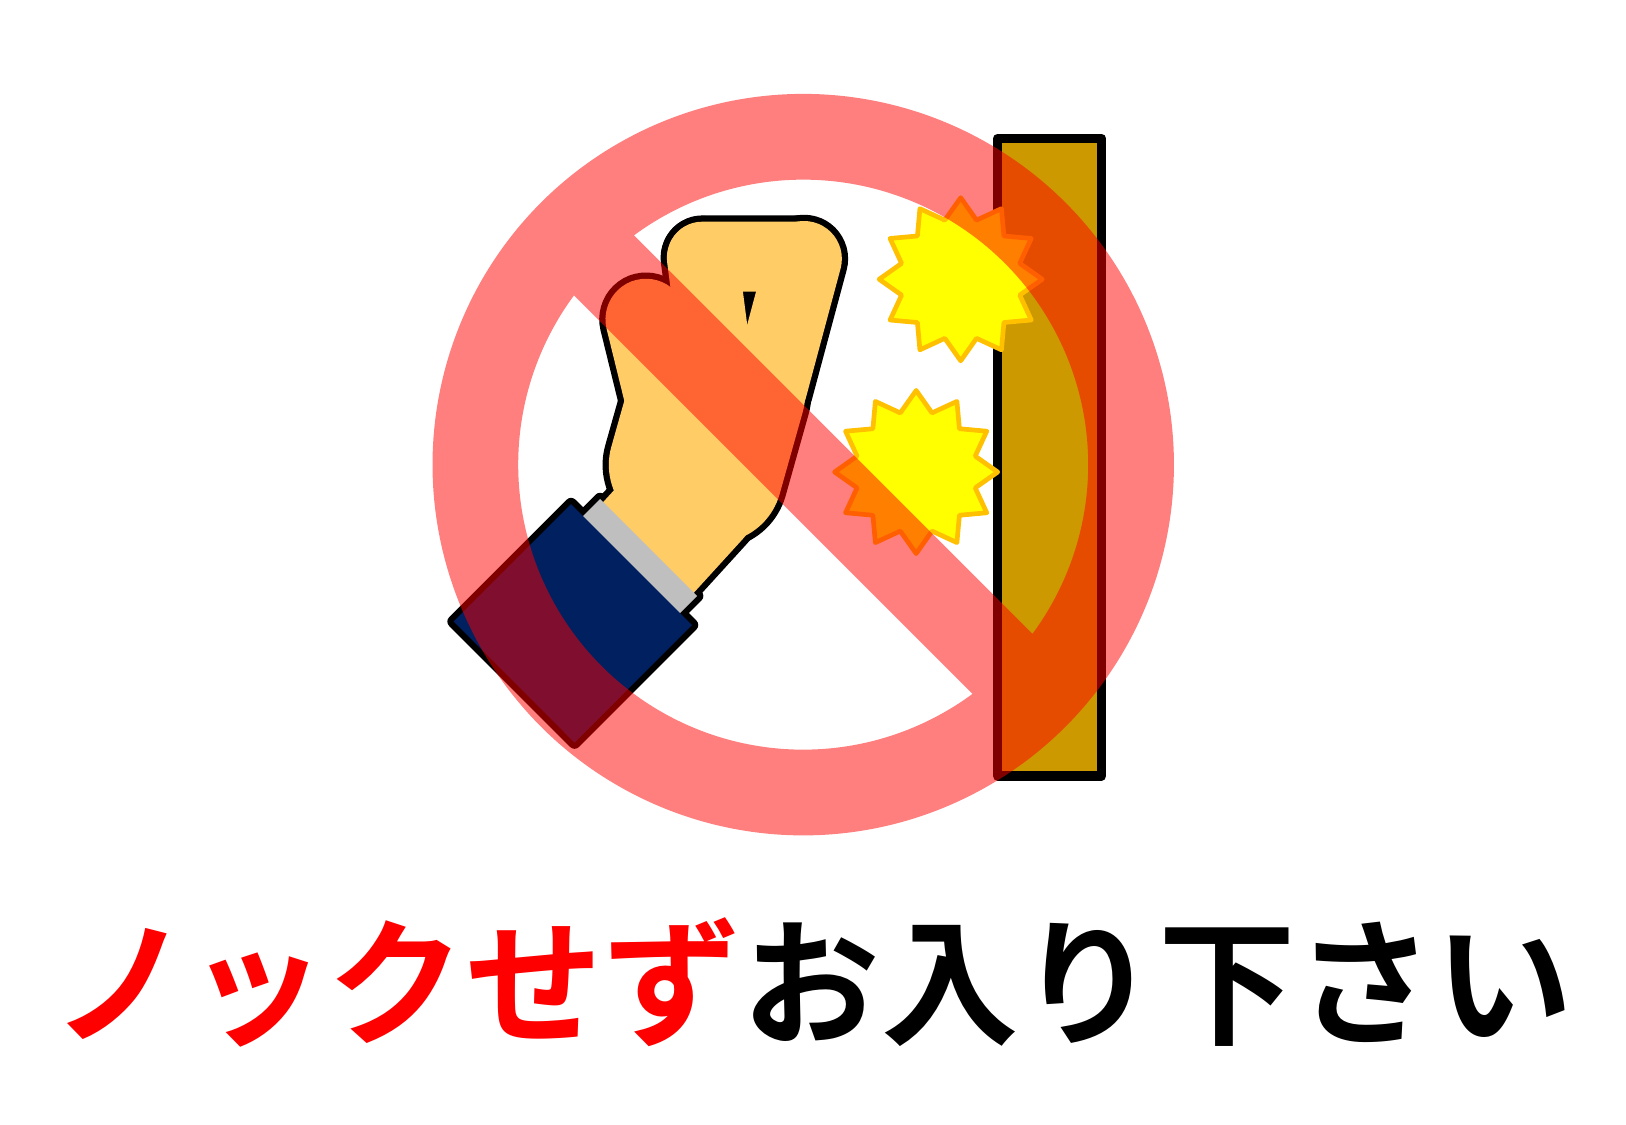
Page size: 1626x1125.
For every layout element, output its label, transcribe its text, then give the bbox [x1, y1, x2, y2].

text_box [386, 93, 1175, 836]
text_box ノックせずお入り下さい [0, 889, 1625, 1070]
